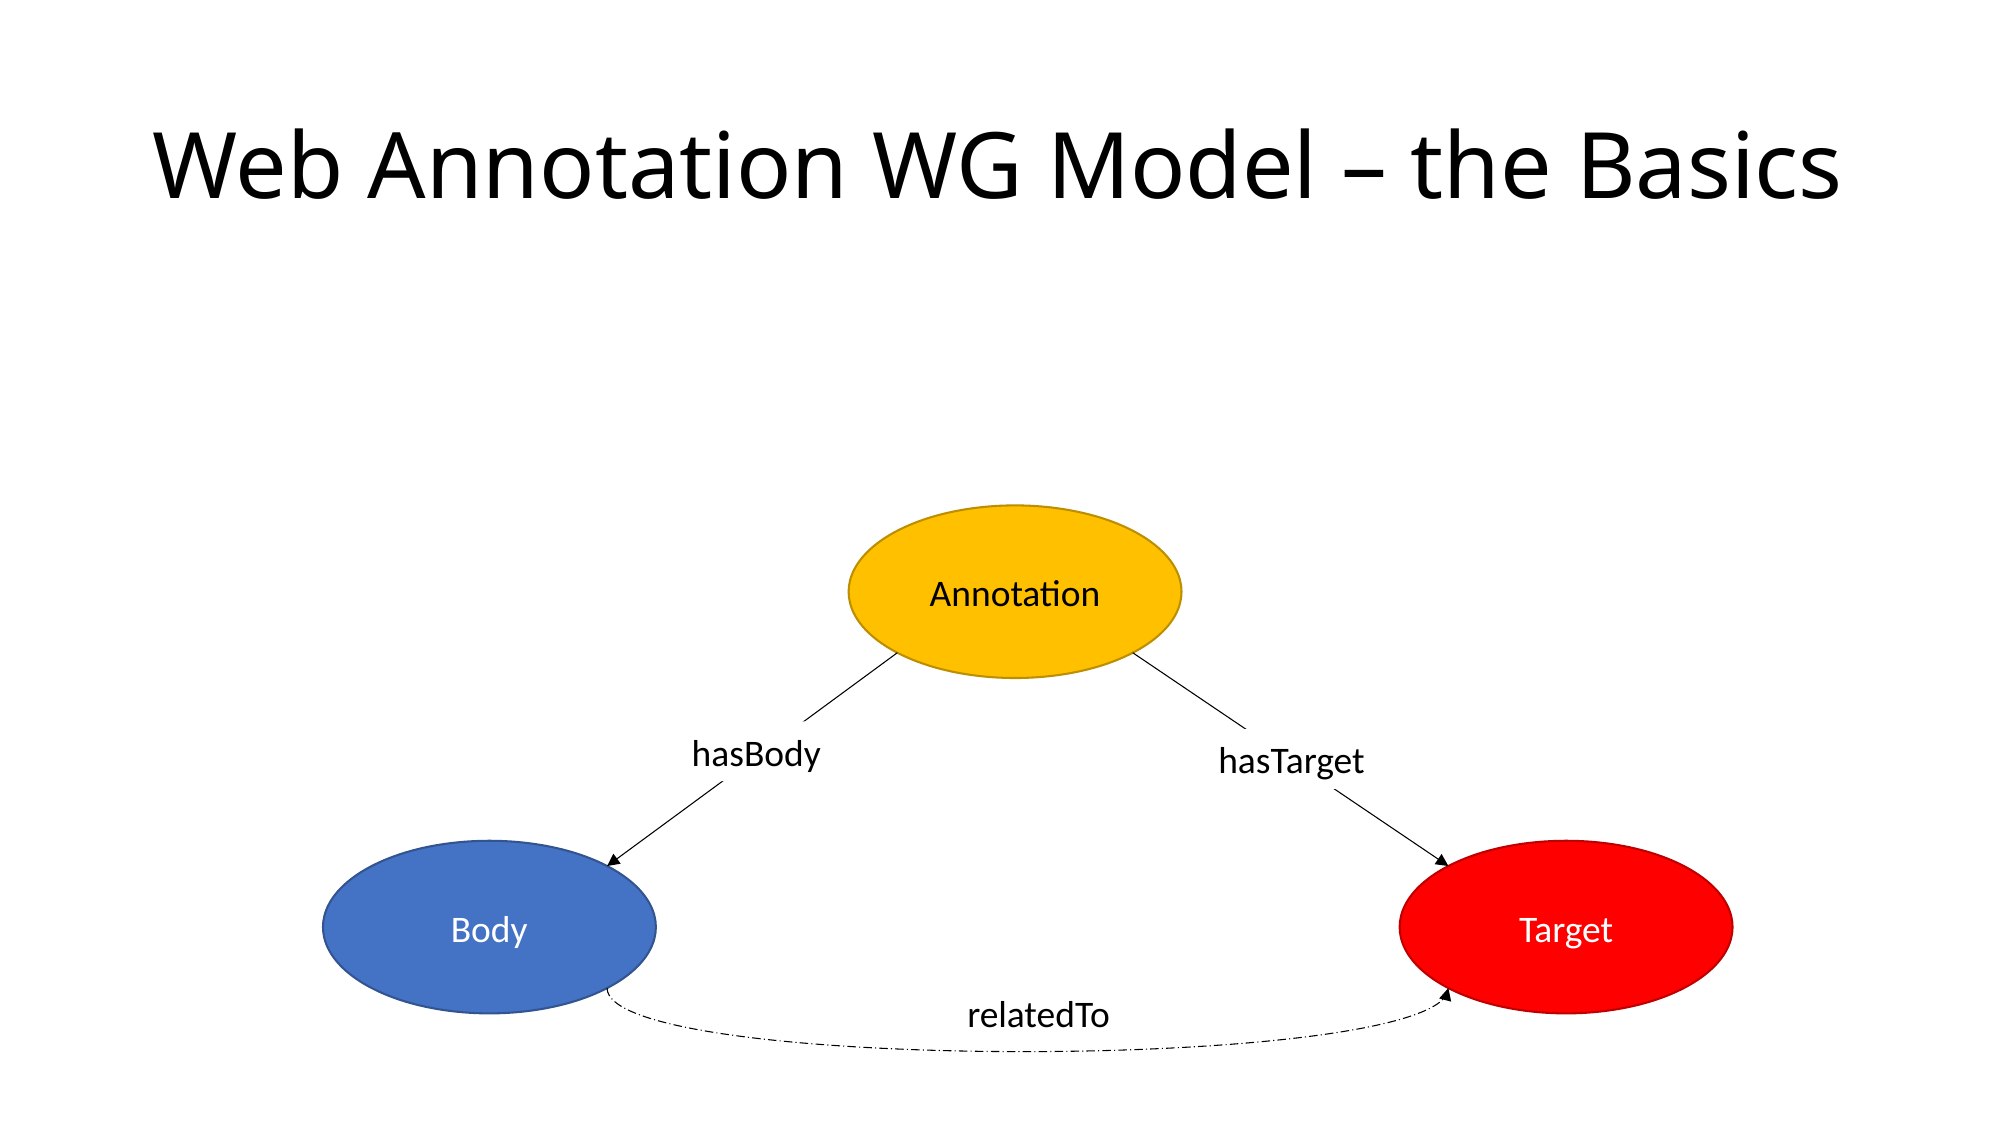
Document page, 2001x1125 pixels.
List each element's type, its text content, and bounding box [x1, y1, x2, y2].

text_box relatedTo [1030, 983, 1149, 1043]
text_box relatedTo [952, 983, 1027, 1043]
title Web Annotation WG Model – the Basics [137, 59, 1863, 278]
text_box Target [1398, 839, 1734, 1015]
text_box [1132, 652, 1449, 867]
text_box Annotation [847, 504, 1183, 680]
text_box Body [321, 839, 657, 1015]
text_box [606, 652, 898, 867]
